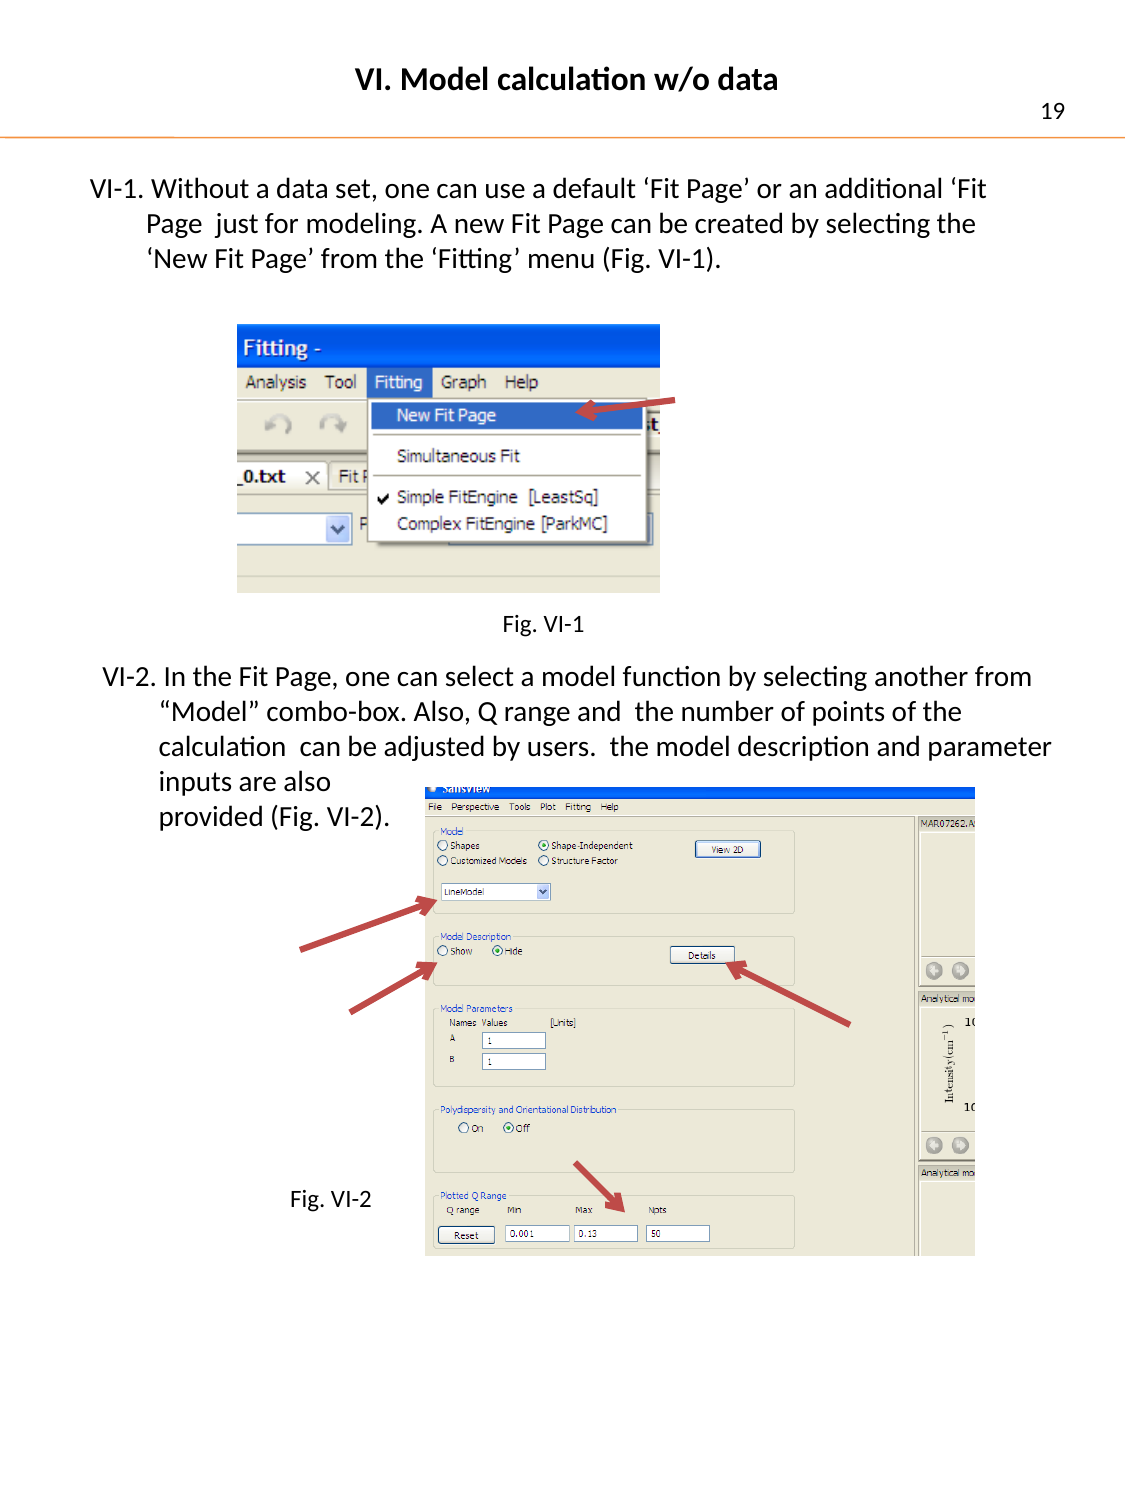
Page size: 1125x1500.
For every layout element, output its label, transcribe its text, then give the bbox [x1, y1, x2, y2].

text_box VI. Model calculation w/o data [340, 49, 795, 105]
picture [237, 324, 660, 593]
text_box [574, 1162, 626, 1213]
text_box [299, 899, 438, 951]
text_box Fig. VI-2 [275, 1175, 388, 1220]
picture [424, 787, 976, 1256]
text_box Fig. VI-1 [487, 601, 600, 645]
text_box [349, 962, 438, 1013]
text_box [574, 399, 676, 413]
text_box VI-2. In the Fit Page, one can select a model function by selecting another from “Model” combo-box. Also, Q range and the number of points of the calculation can be adjusted by users. the model description and parameter inputs are also provided (Fig. VI-2). [87, 649, 1088, 840]
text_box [724, 962, 851, 1026]
text_box VI-1. Without a data set, one can use a default ‘Fit Page’ or an additional ‘Fit Page just for modeling. A new Fit Page can be created by selecting the ‘New Fit Page’ from the ‘Fitting’ menu (Fig. VI-1). [74, 162, 1038, 283]
text_box 19 [1025, 87, 1081, 133]
